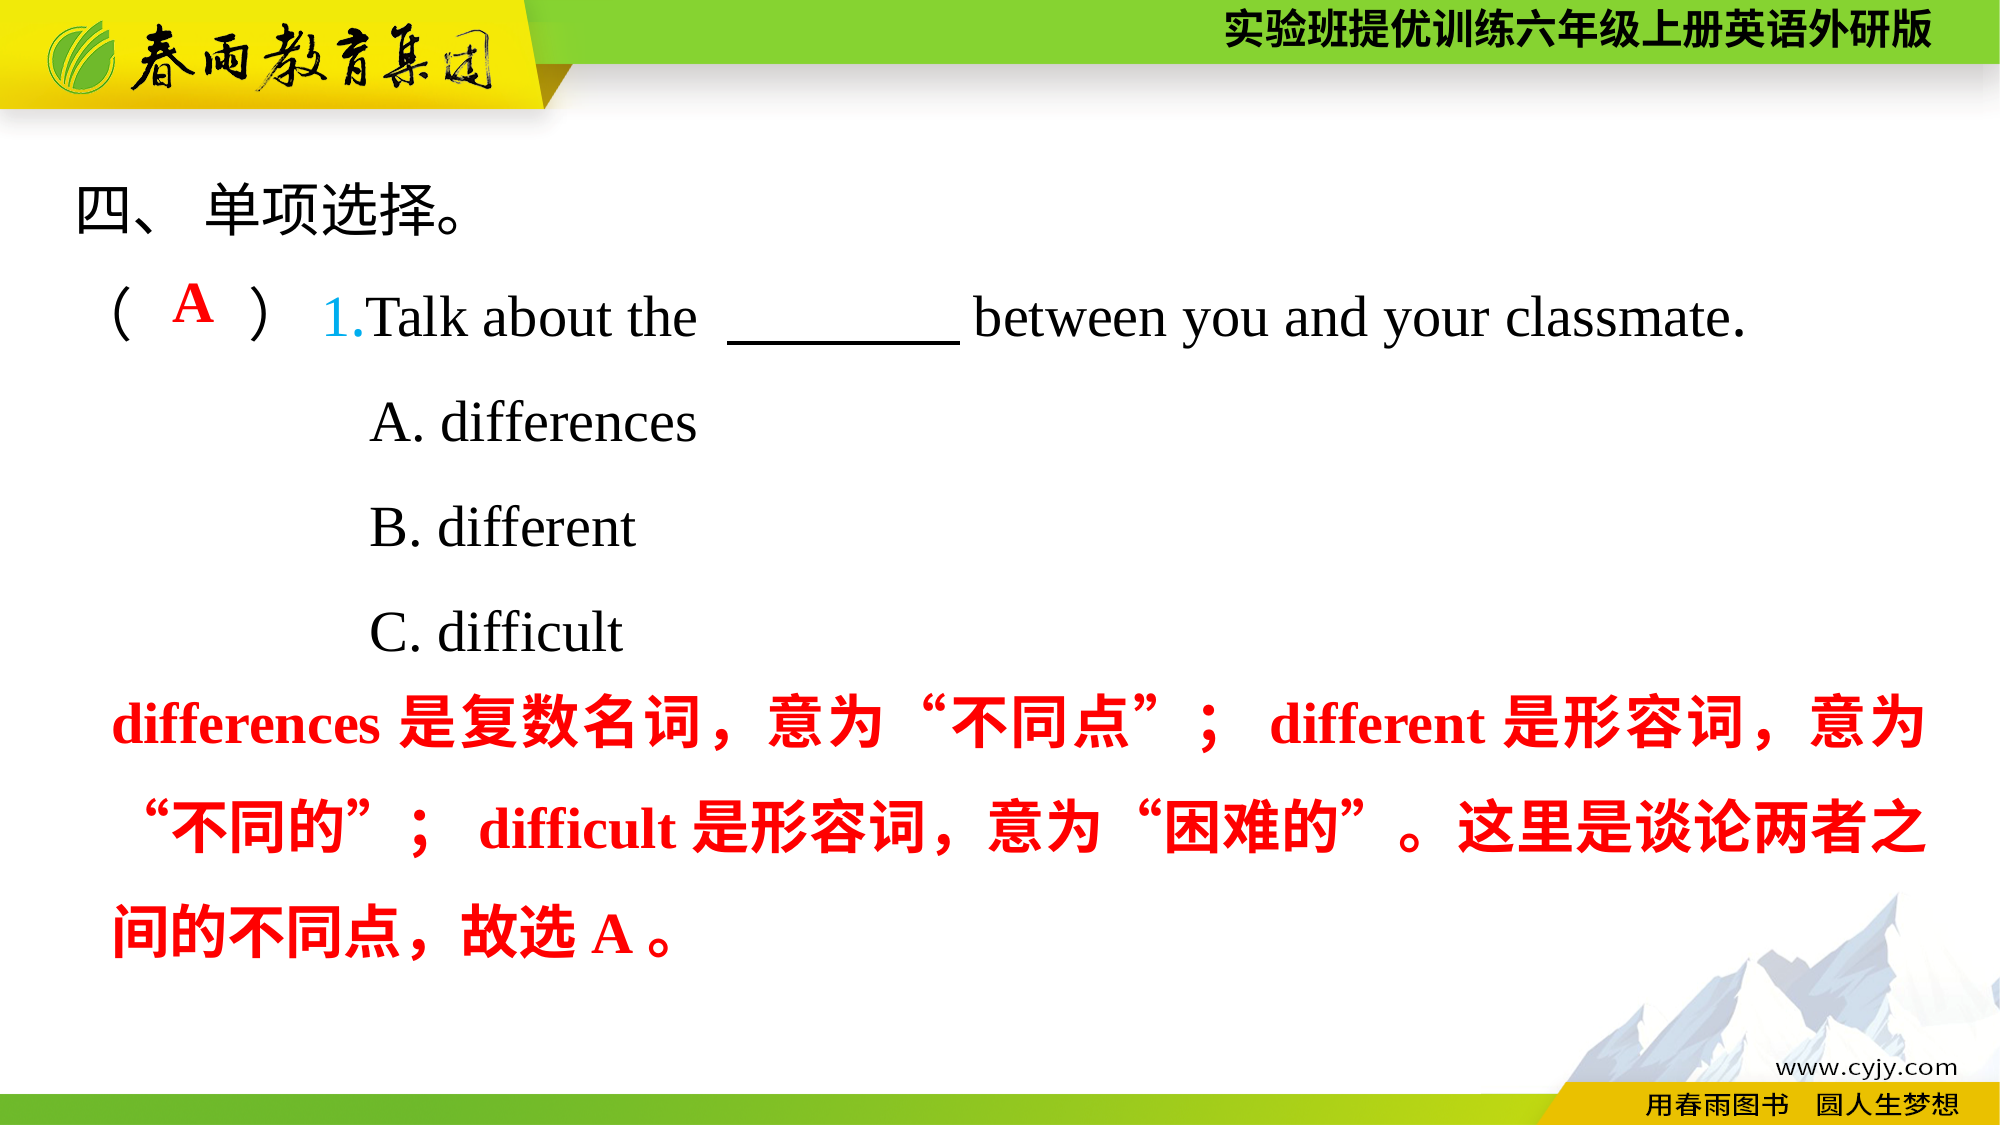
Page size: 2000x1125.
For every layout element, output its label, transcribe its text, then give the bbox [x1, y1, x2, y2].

text_box differences是复数名词，意为“不同点”；different是形容词，意为“不同的”；difficult是形容词，意为“困难的”。这里是谈论两者之间的不同点，故选A。 [96, 642, 1944, 973]
list 四、 单项选择。 （ ）1.Talk about the between you and your classmate. A. differences B. different C. difficult [59, 130, 1944, 664]
picture [0, 0, 2000, 1125]
text_box A [157, 256, 230, 342]
